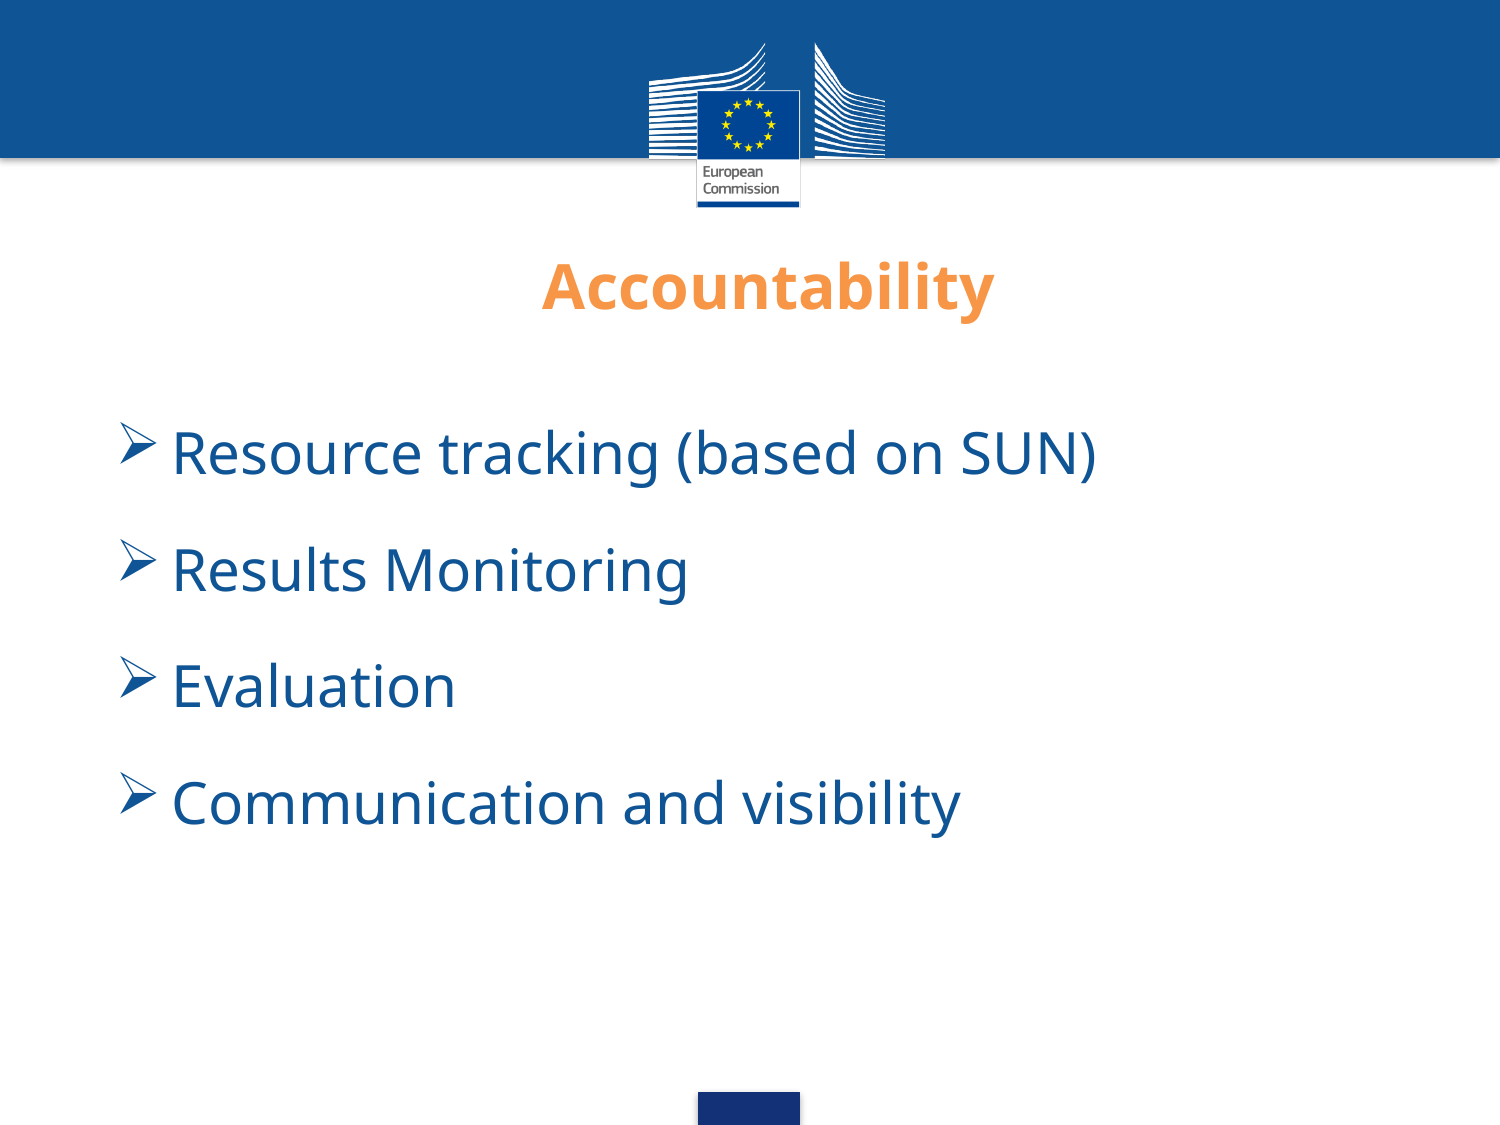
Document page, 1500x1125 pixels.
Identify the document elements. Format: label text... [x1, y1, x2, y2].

picture [649, 42, 885, 208]
list Resource tracking (based on SUN) Results Monitoring Evaluation Communication and visibility [100, 373, 1412, 1047]
title Accountability [64, 208, 1415, 362]
